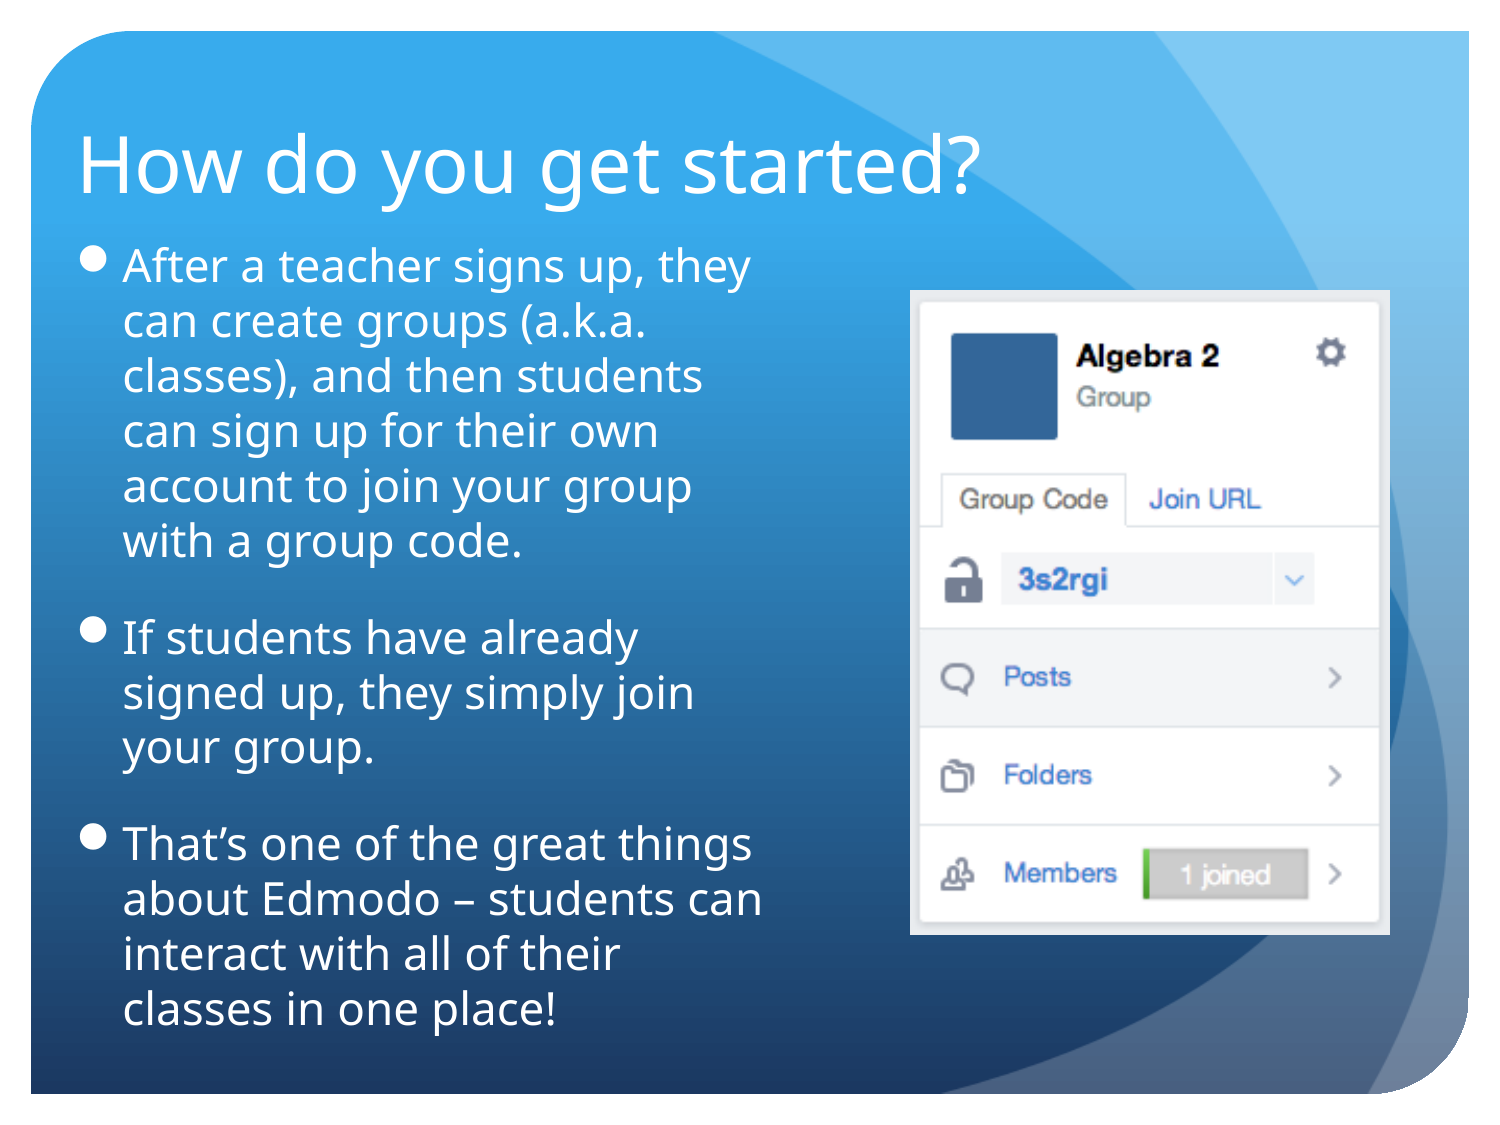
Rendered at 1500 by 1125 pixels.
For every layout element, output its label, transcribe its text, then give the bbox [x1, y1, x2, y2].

list After a teacher signs up, they can create groups (a.k.a. classes), and then students can sign up for their own account to join your group with a group code. If students have already signed up, they simply join your group. That’s one of the great things about Edmodo – students can interact with all of their classes in one place! [61, 229, 788, 972]
title How do you get started? [61, 45, 1306, 218]
picture [24, 30, 1473, 1094]
